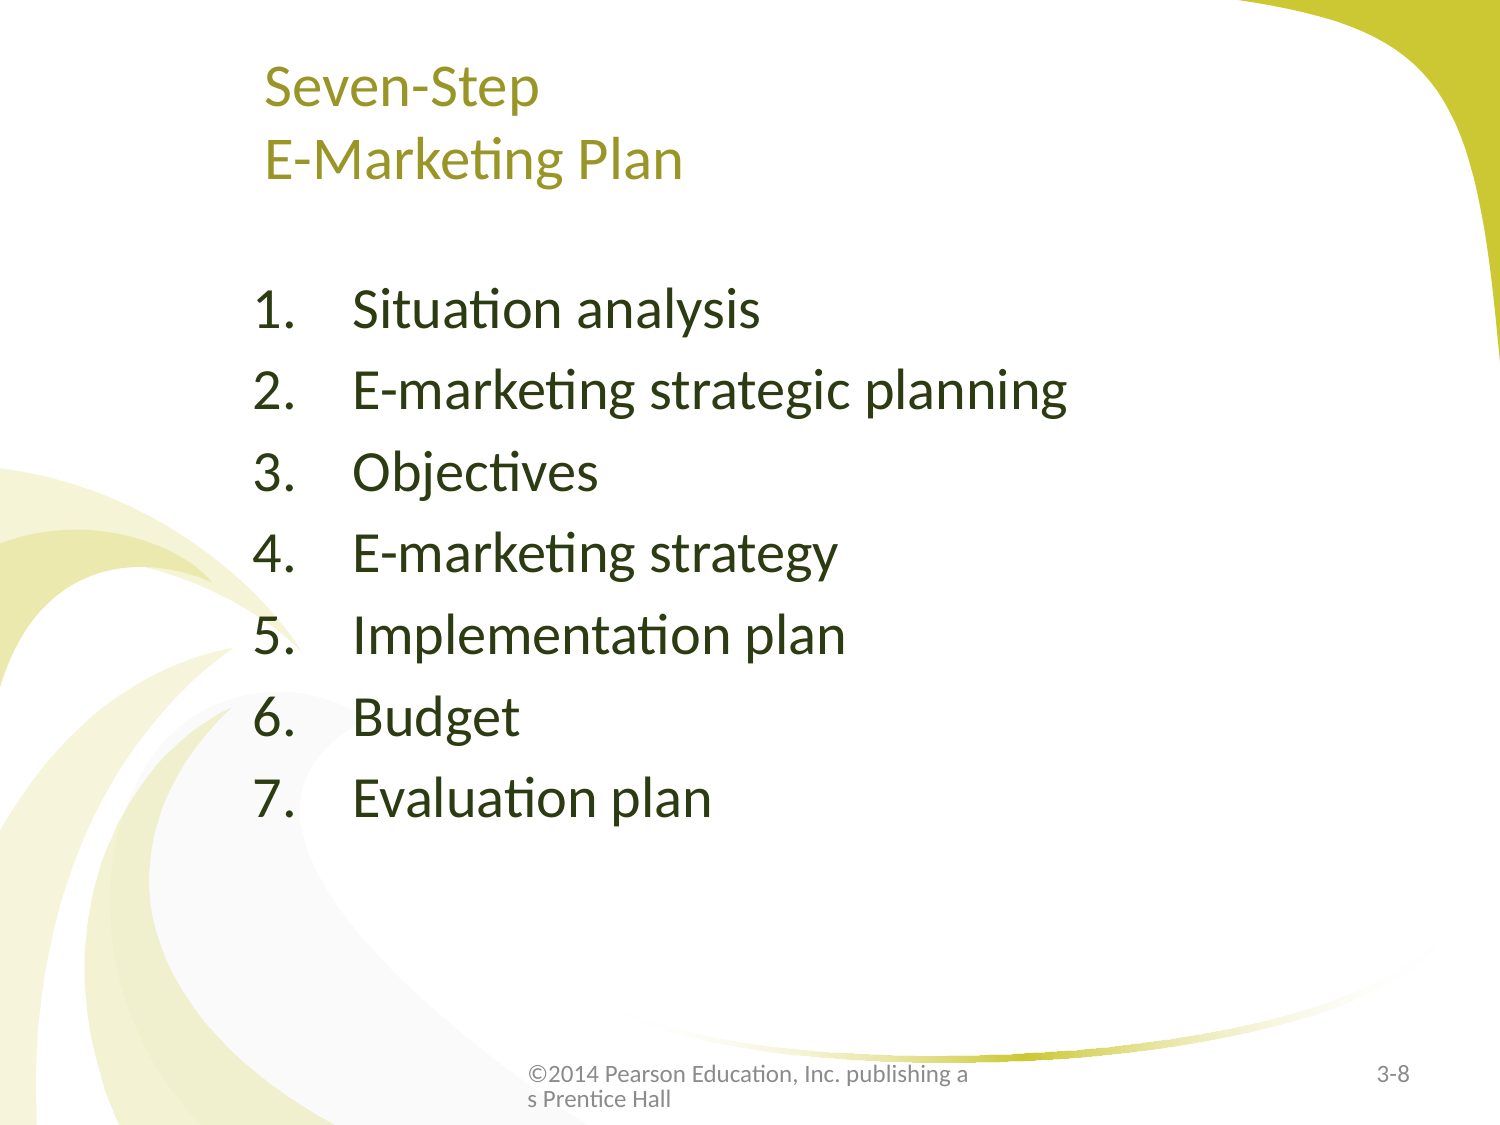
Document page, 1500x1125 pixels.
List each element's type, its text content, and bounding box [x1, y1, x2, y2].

title Seven-Step E-Marketing Plan [249, 37, 1438, 200]
slide_number 3-8 [1074, 1042, 1425, 1103]
list Situation analysis E-marketing strategic planning Objectives E-marketing strategy Implementation plan Budget Evaluation plan [237, 262, 1375, 1000]
footer ©2014 Pearson Education, Inc. publishing as Prentice Hall [512, 1042, 988, 1103]
